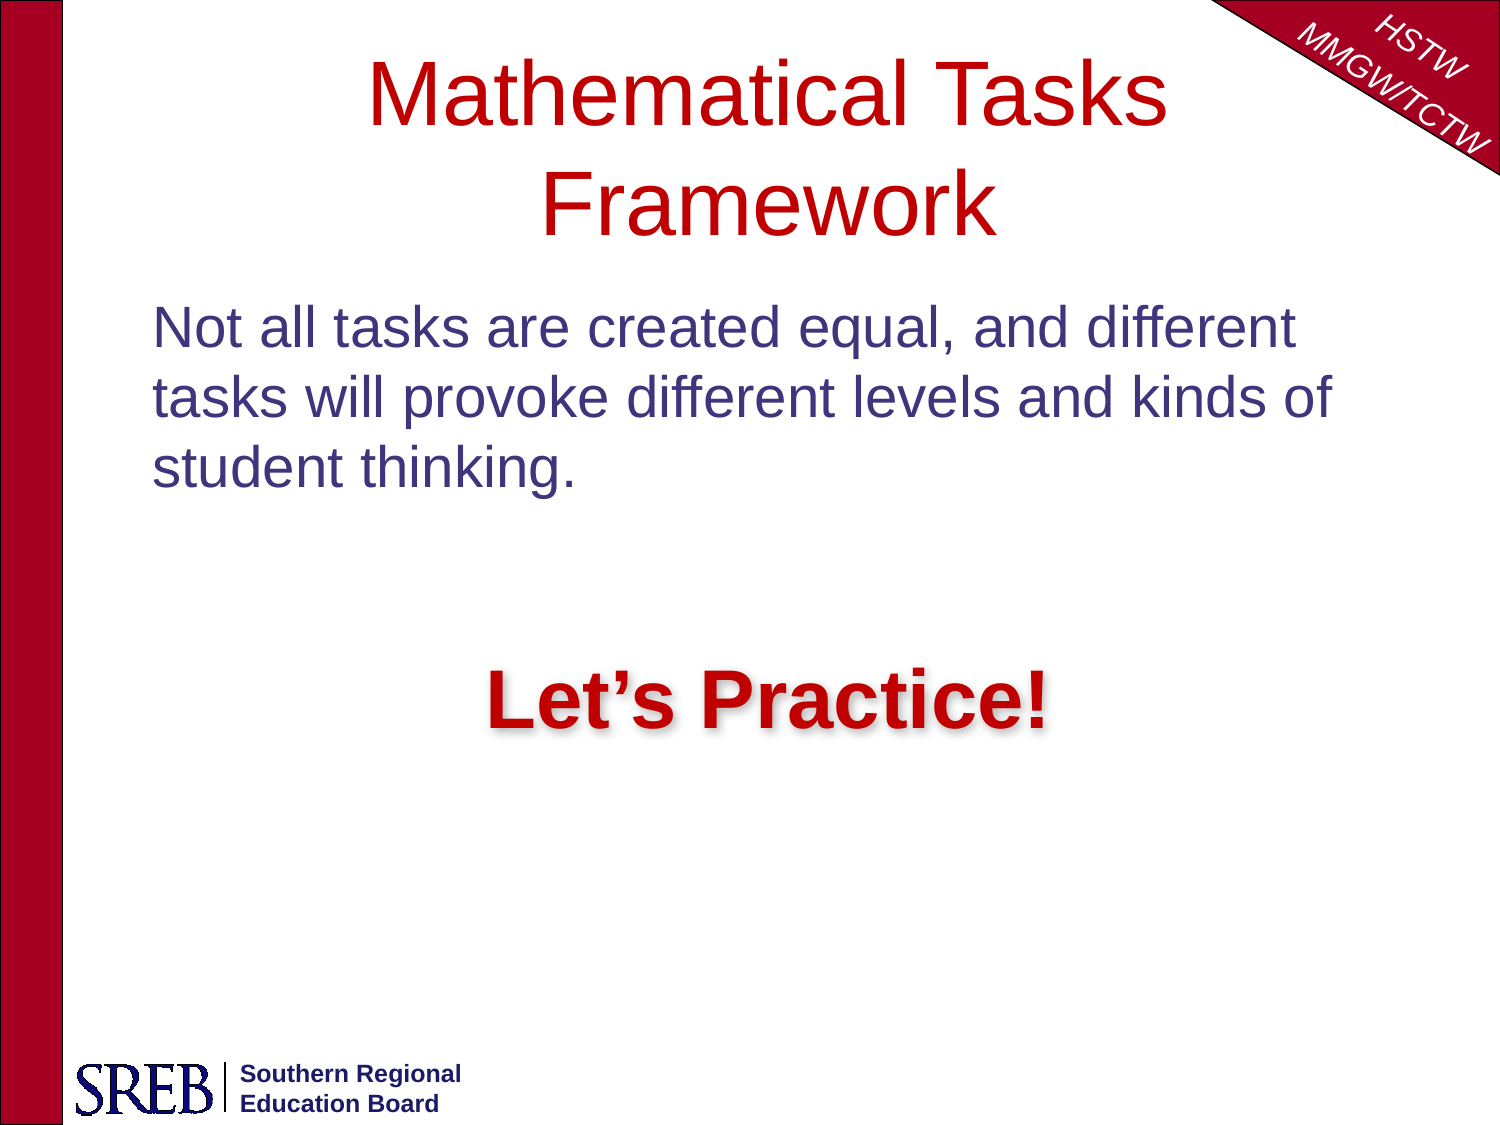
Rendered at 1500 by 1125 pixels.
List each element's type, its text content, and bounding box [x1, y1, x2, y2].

list Not all tasks are created equal, and different tasks will provoke different levels and kinds of student thinking. [137, 281, 1401, 1007]
text_box Let’s Practice! [262, 637, 1275, 753]
title Mathematical Tasks Framework [137, 74, 1401, 213]
